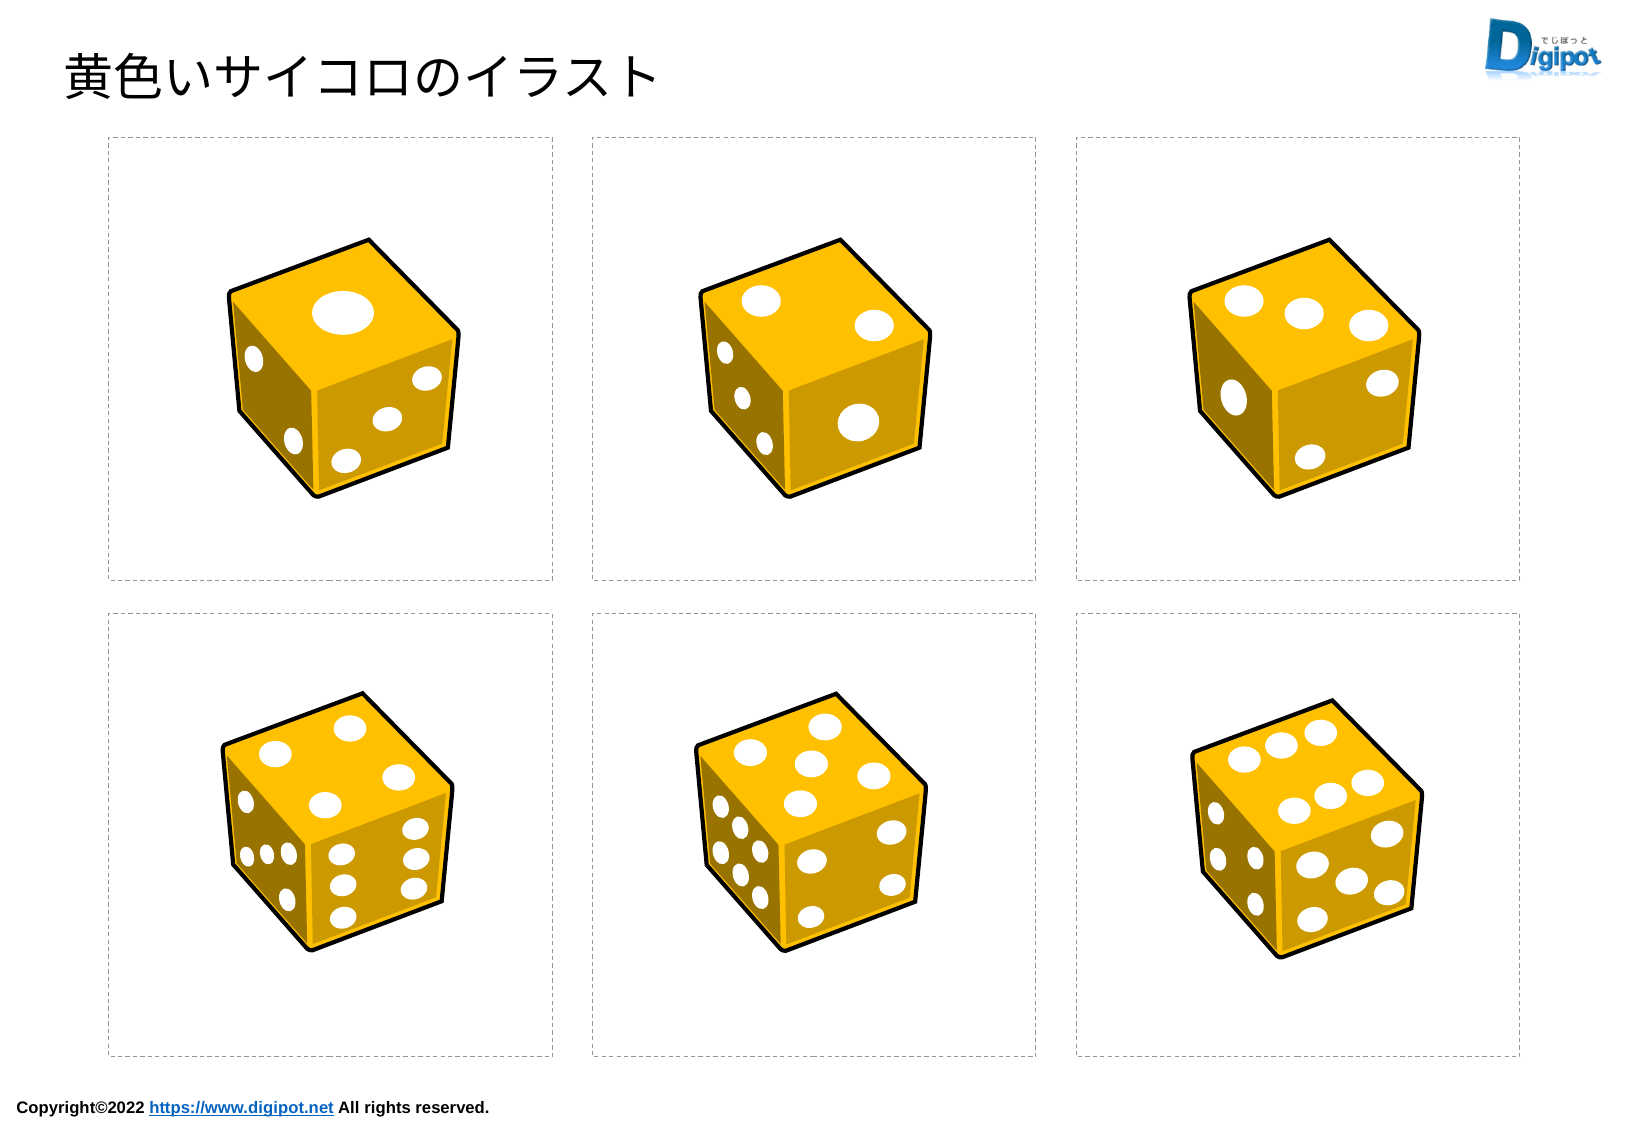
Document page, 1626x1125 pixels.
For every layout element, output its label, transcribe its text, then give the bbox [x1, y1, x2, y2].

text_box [700, 239, 931, 497]
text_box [1192, 700, 1423, 958]
picture [1485, 18, 1602, 82]
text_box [696, 693, 926, 951]
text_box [228, 239, 459, 497]
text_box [222, 693, 453, 951]
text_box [1189, 239, 1420, 497]
text_box 黄色いサイコロのイラスト [48, 38, 678, 113]
